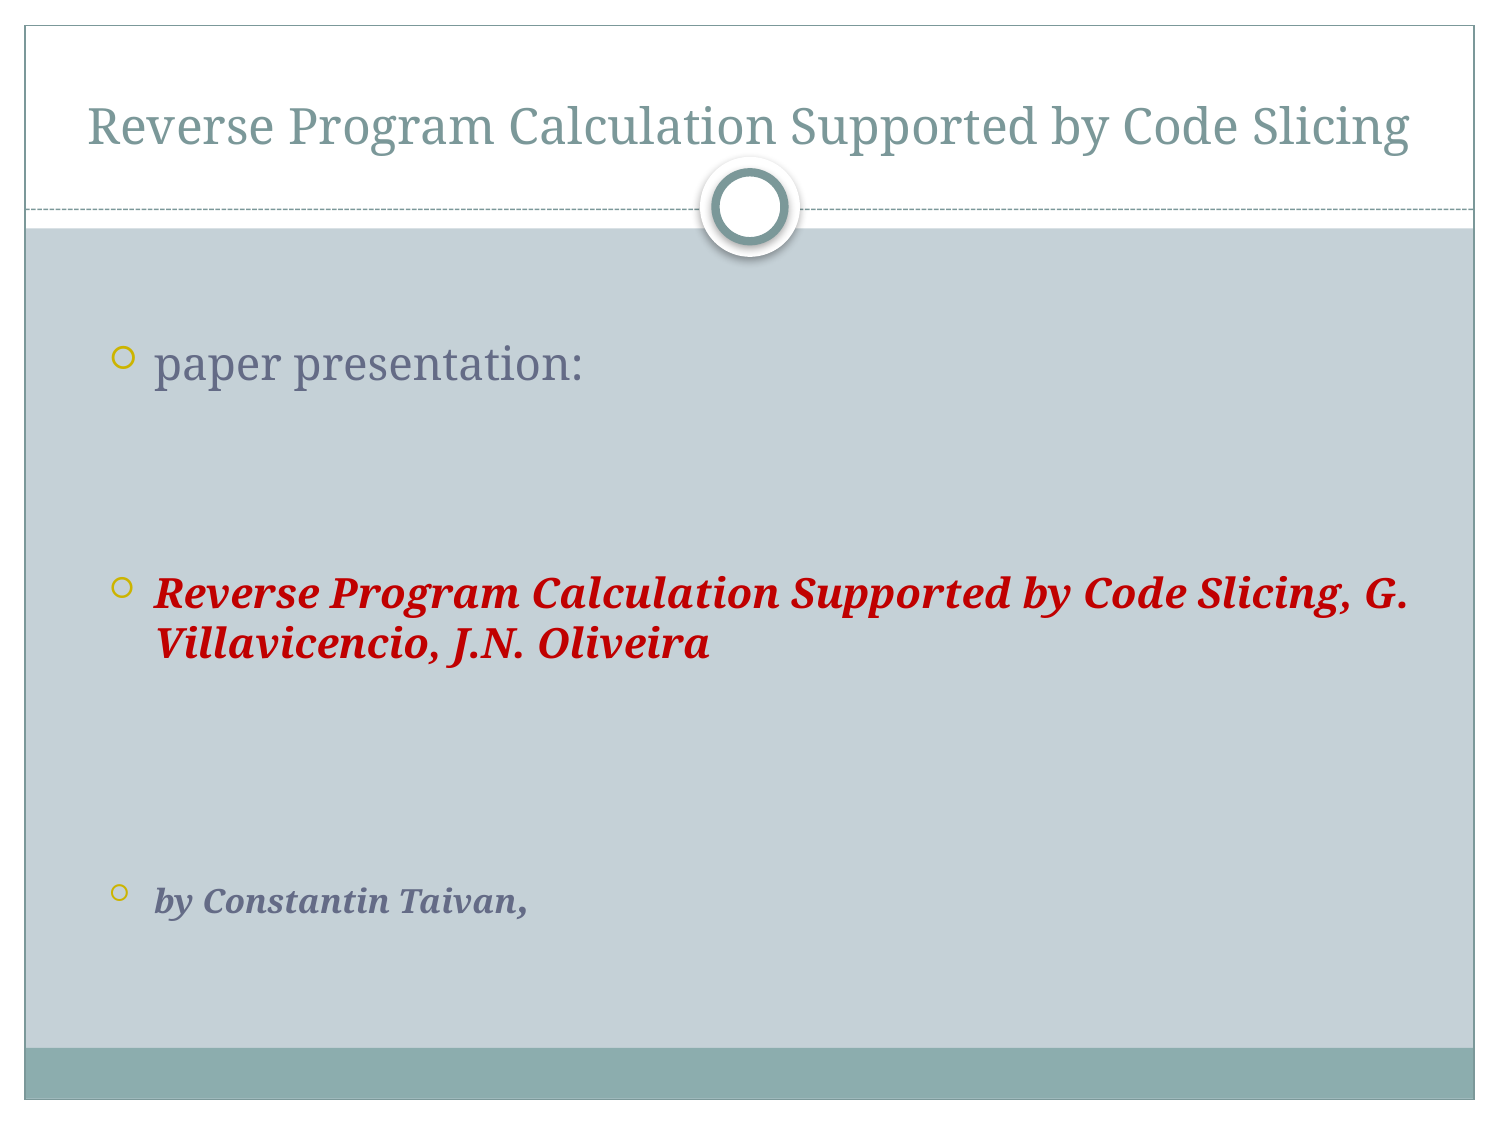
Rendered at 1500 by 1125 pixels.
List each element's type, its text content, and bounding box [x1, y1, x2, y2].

title Reverse Program Calculation Supported by Code Slicing [49, 37, 1450, 162]
list paper presentation: Reverse Program Calculation Supported by Code Slicing, G. Villavicencio, J.N. Oliveira by Constantin Taivan, [49, 250, 1445, 1001]
